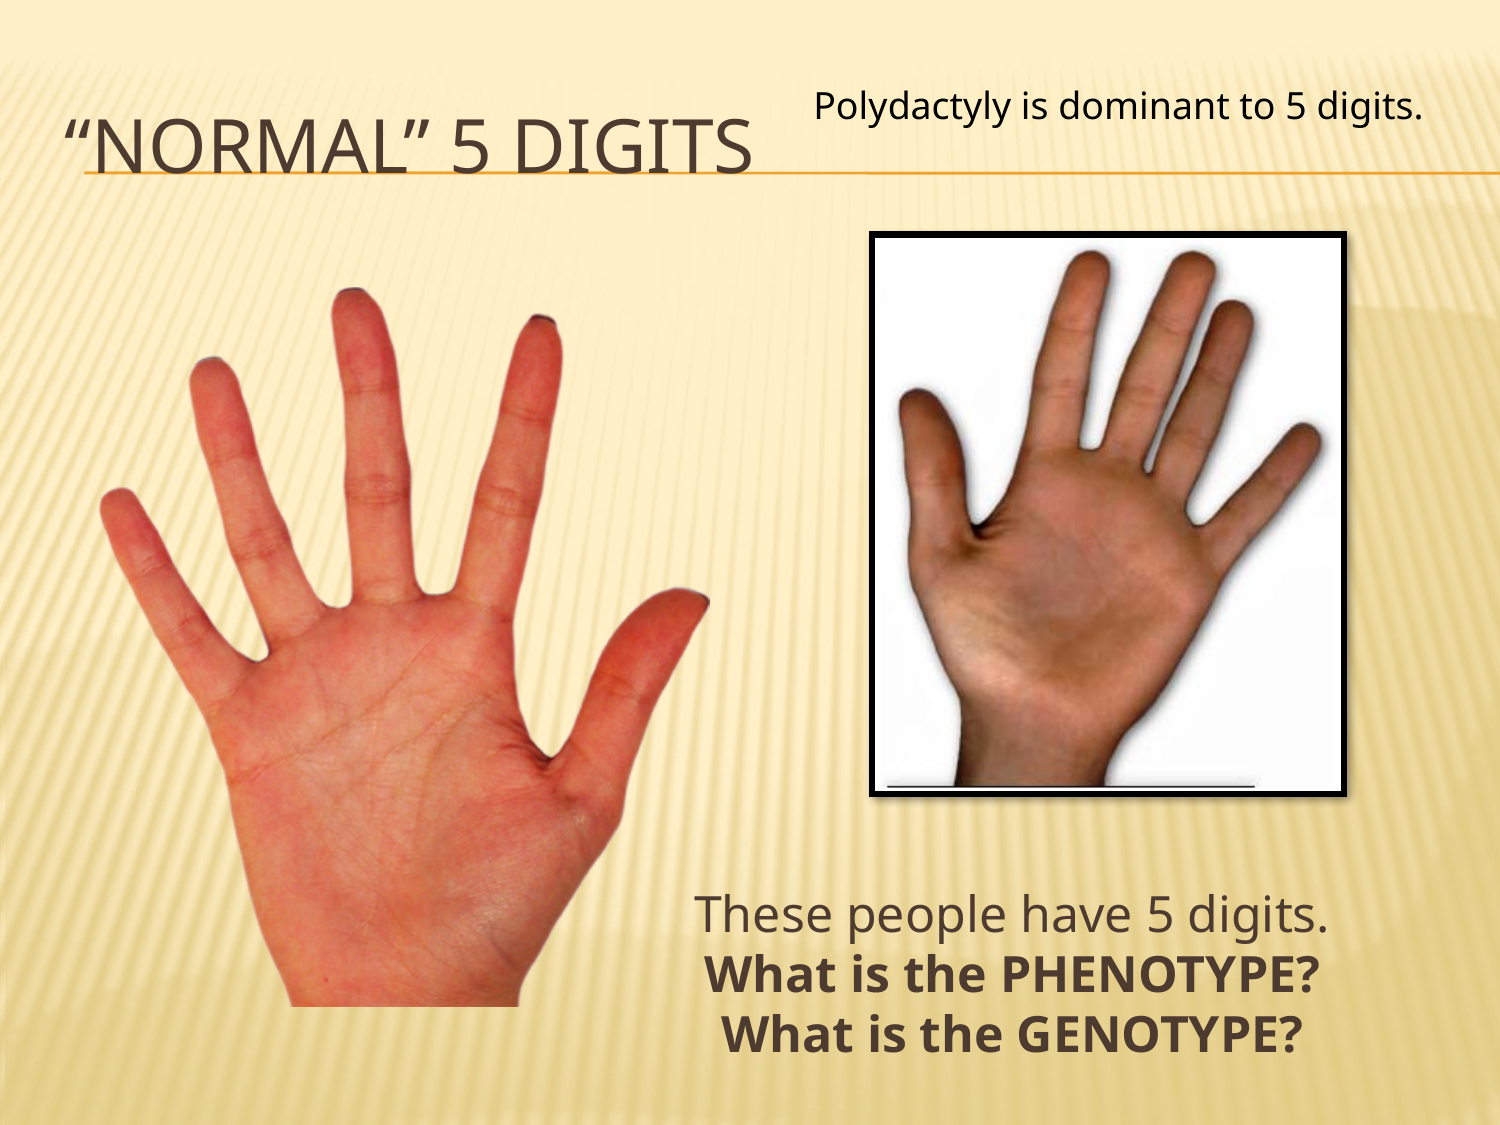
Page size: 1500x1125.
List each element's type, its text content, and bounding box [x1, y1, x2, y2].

picture [874, 237, 1341, 791]
text_box Polydactyly is dominant to 5 digits. [798, 74, 1440, 135]
text_box These people have 5 digits. What is the PHENOTYPE? What is the GENOTYPE? [637, 874, 1388, 1070]
picture [99, 287, 710, 1007]
title “normal” 5 digits [50, 75, 1475, 213]
